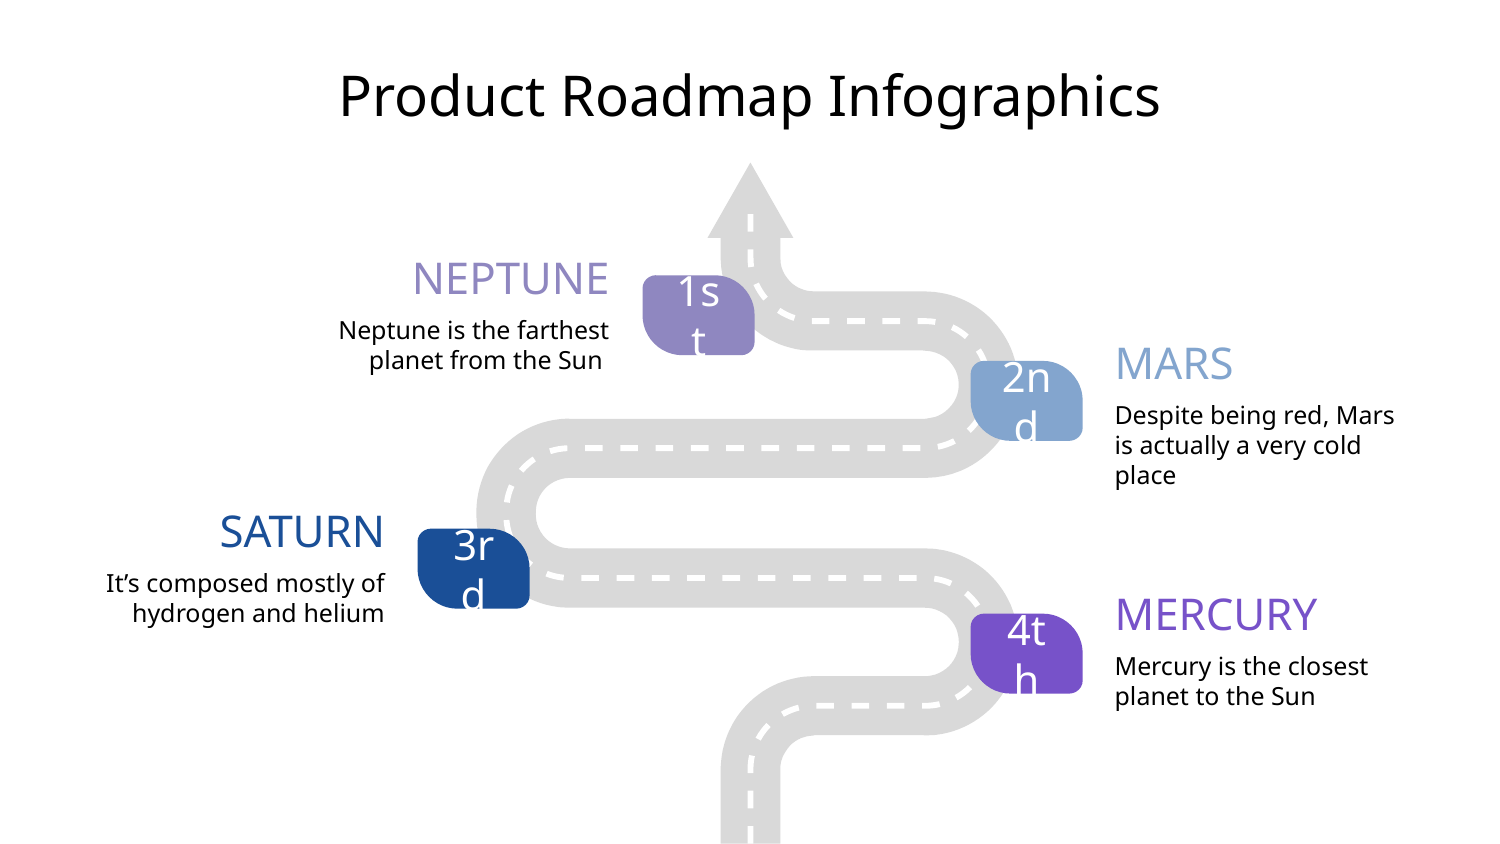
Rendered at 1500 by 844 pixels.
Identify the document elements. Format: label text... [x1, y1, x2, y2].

text_box 3rd [417, 528, 471, 609]
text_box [1099, 325, 1423, 477]
text_box 4th [1024, 613, 1083, 694]
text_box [76, 492, 401, 645]
title Product Roadmap Infographics [75, 67, 1425, 120]
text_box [1099, 575, 1423, 728]
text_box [301, 239, 625, 392]
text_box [476, 162, 1020, 844]
text_box 2nd [1024, 360, 1083, 441]
